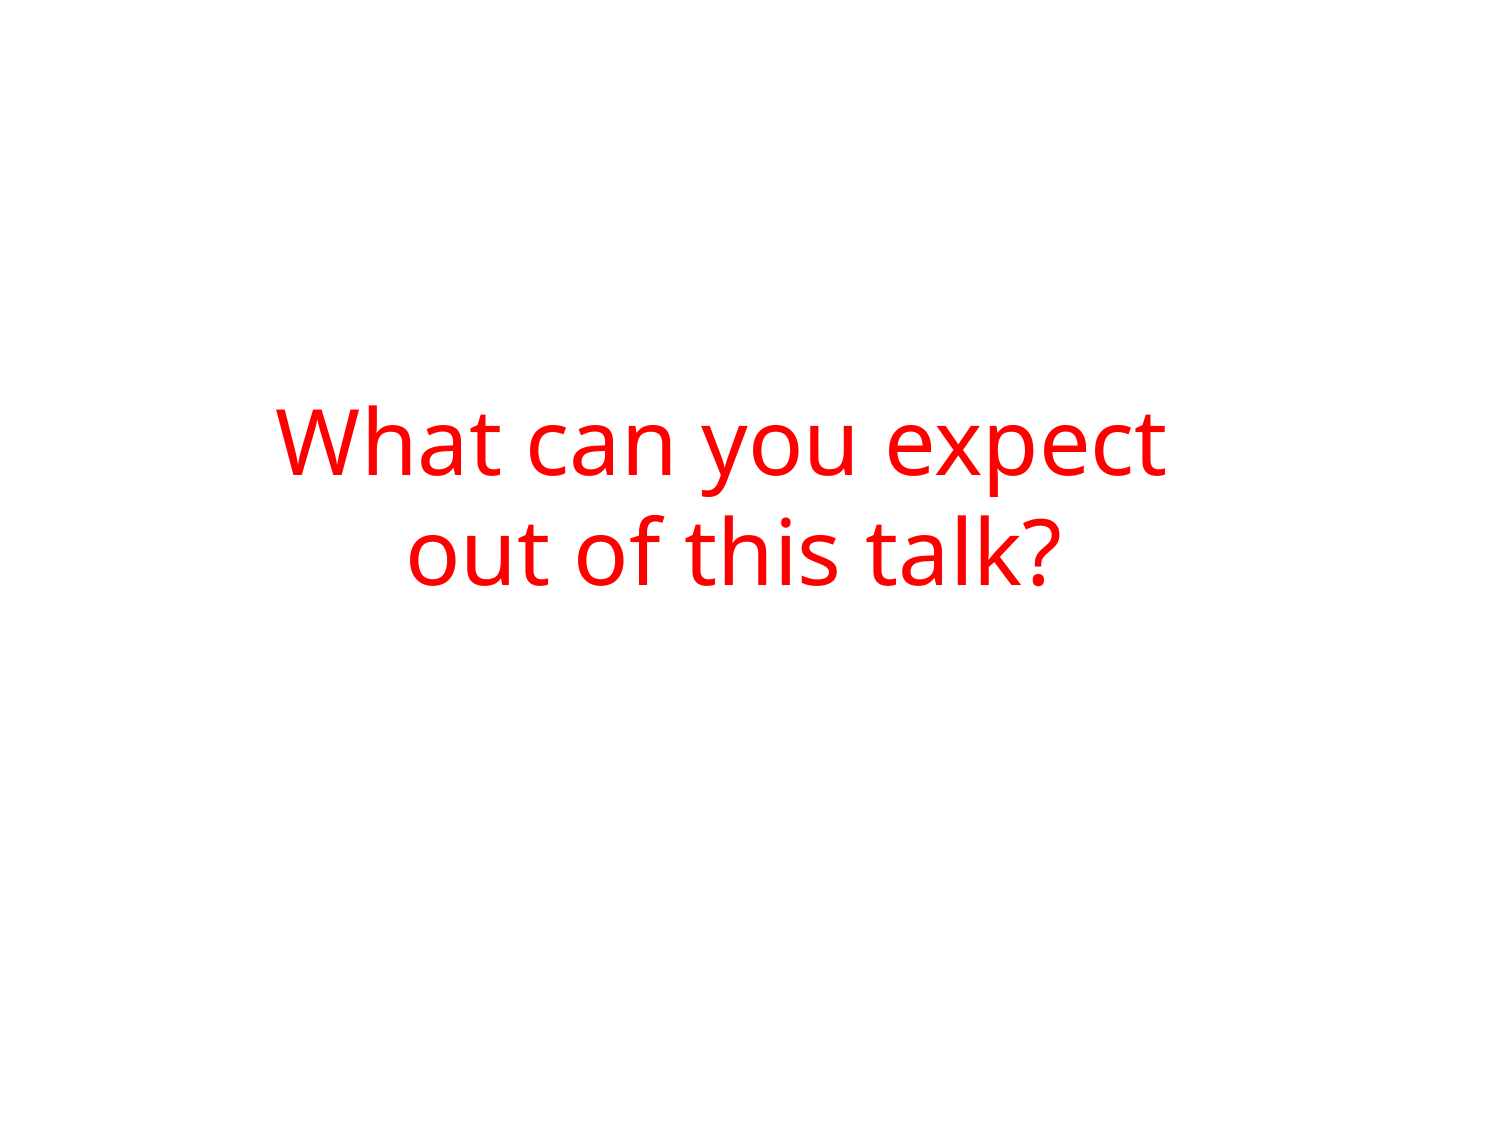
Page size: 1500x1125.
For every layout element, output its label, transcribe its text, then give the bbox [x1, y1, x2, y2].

title What can you expect out of this talk? [99, 399, 1376, 588]
